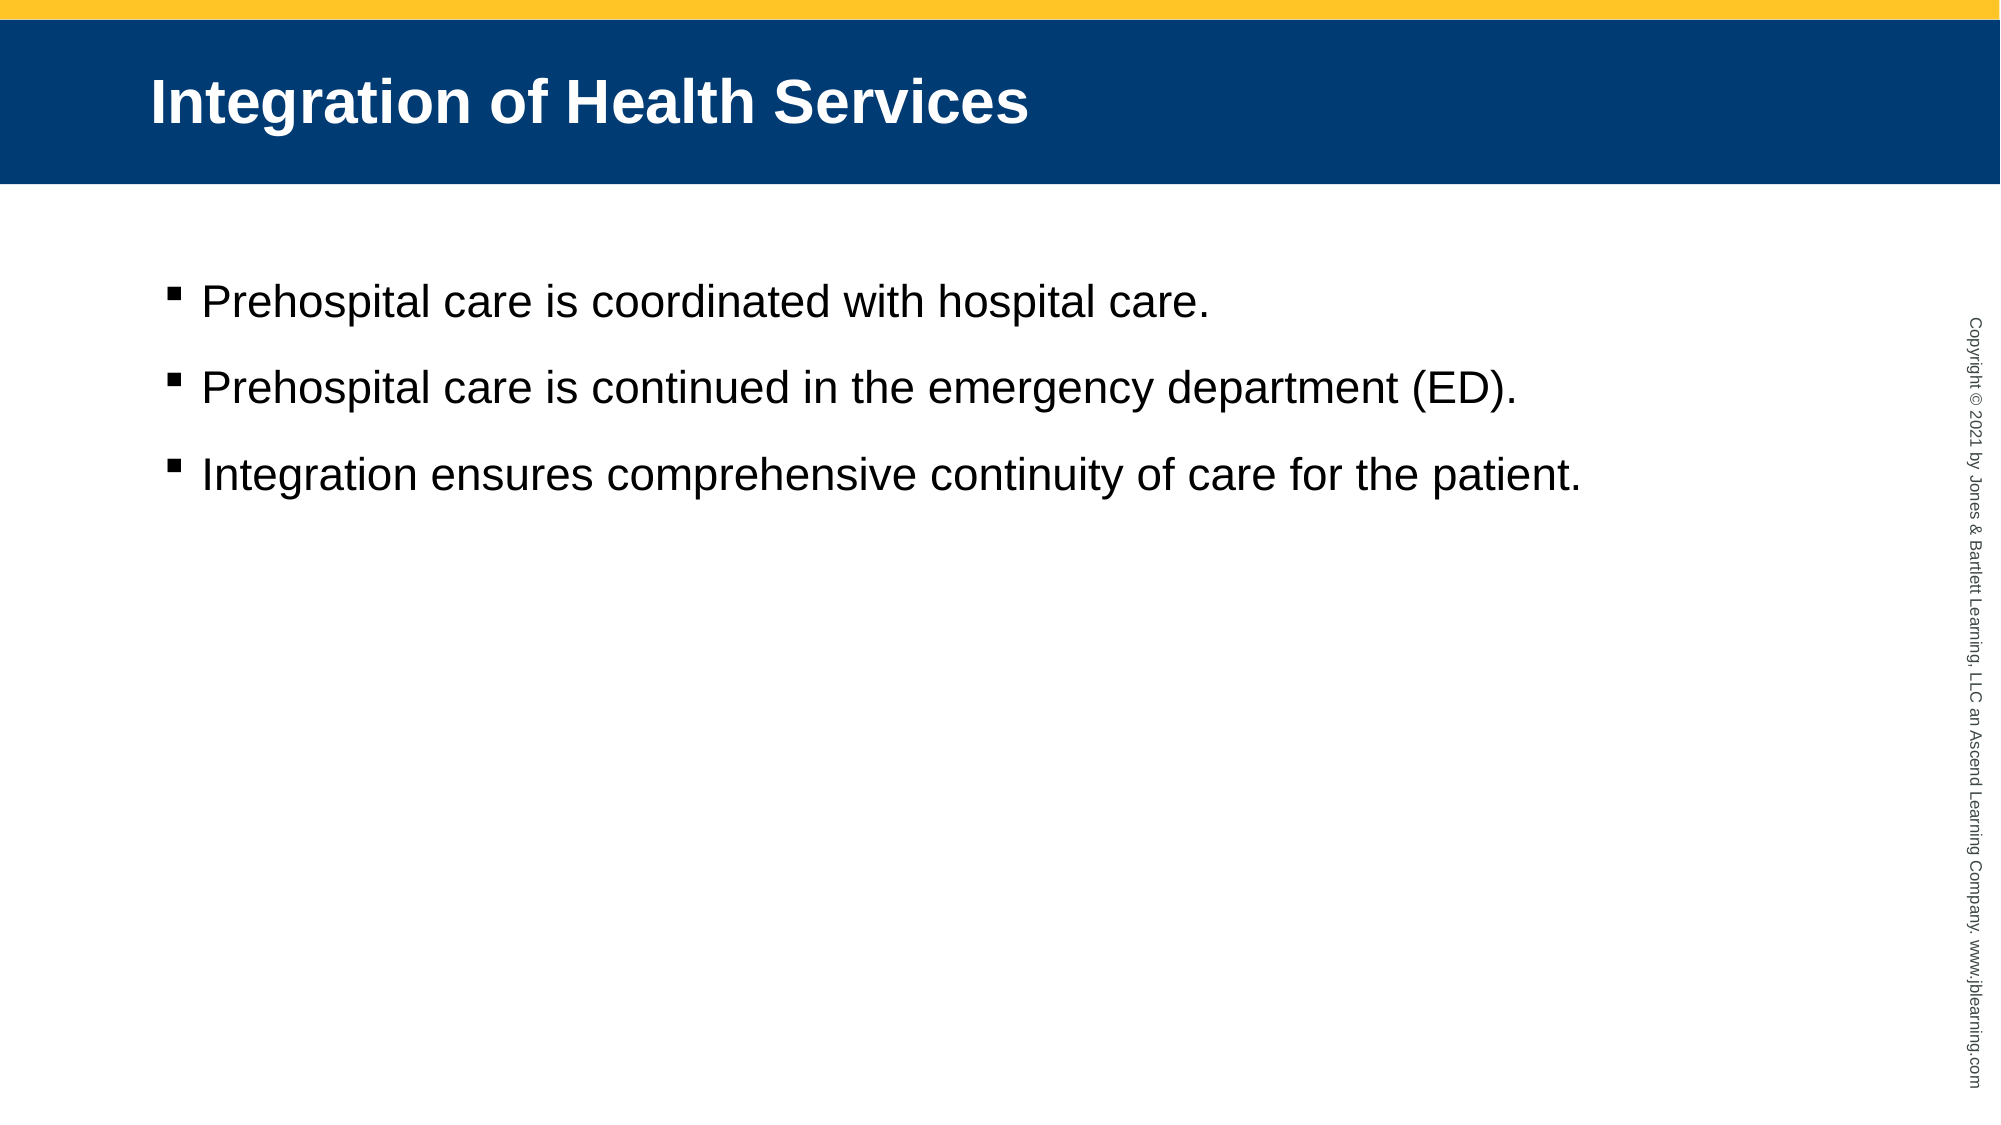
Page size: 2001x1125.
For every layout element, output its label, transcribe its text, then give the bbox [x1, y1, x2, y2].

list Prehospital care is coordinated with hospital care. Prehospital care is continued in the emergency department (ED). Integration ensures comprehensive continuity of care for the patient. [148, 241, 1861, 896]
title Integration of Health Services [0, 19, 2000, 185]
